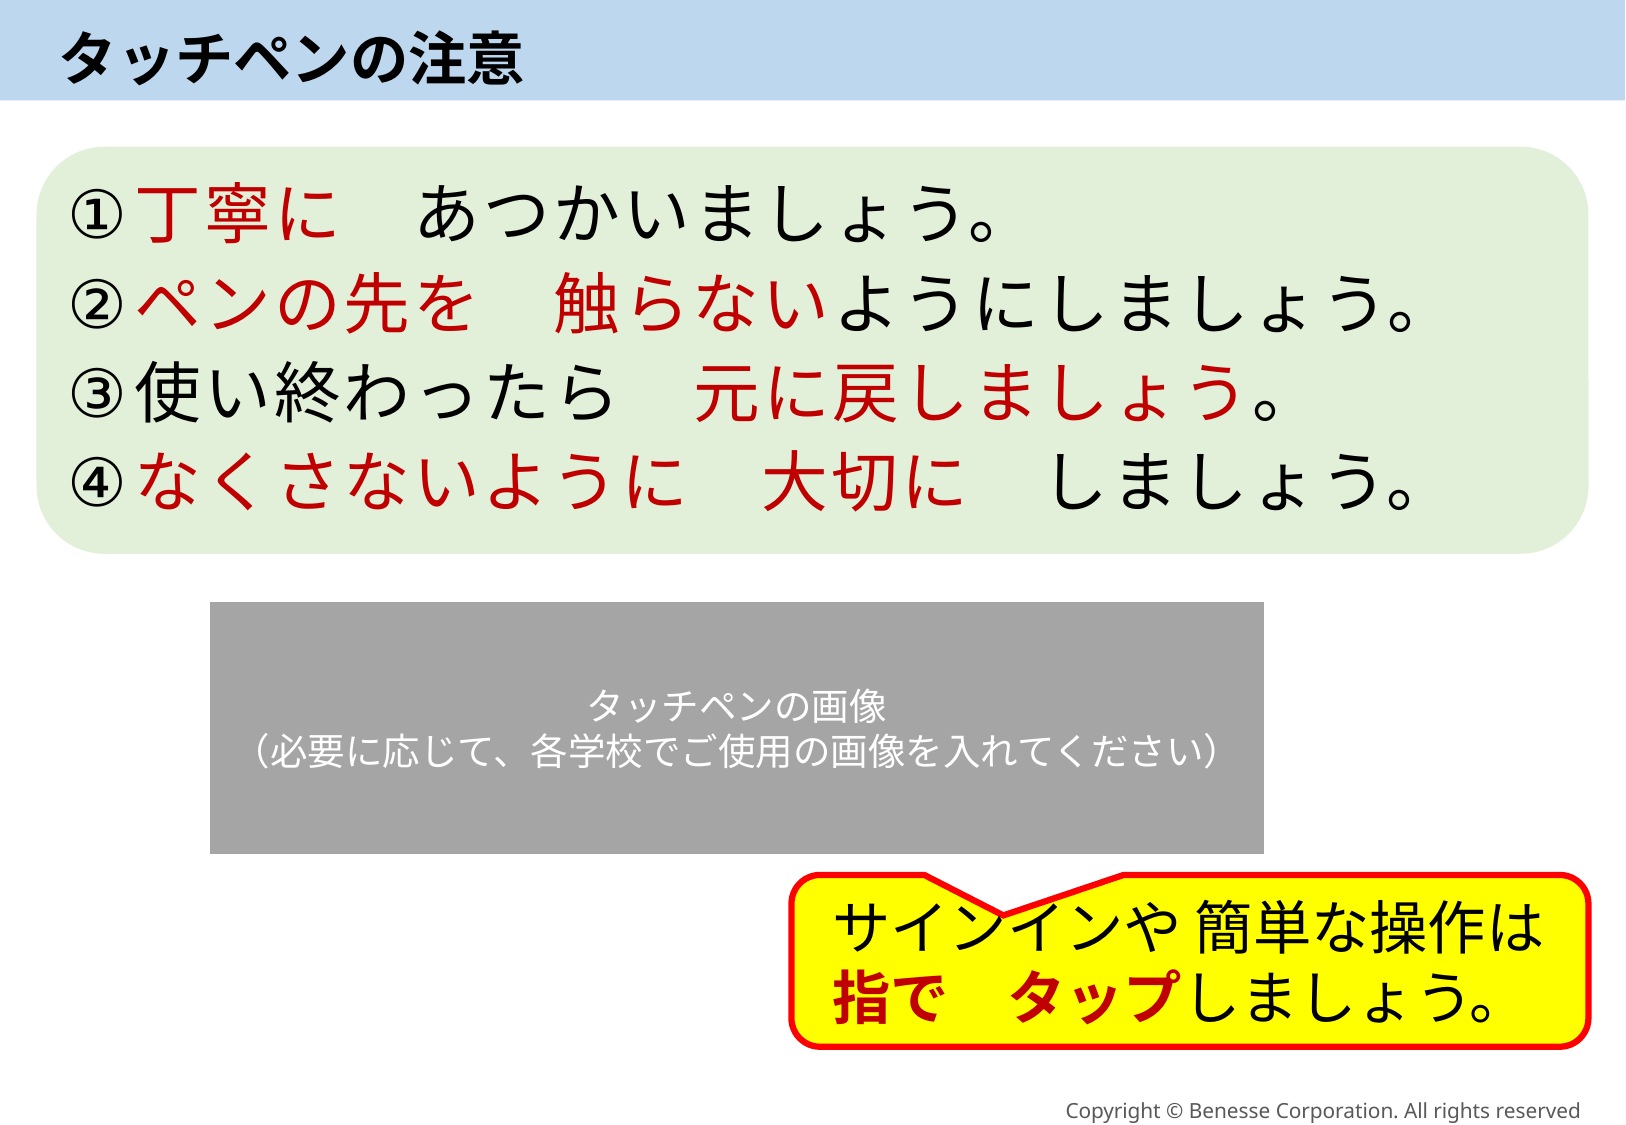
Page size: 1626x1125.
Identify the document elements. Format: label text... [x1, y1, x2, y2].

text_box サインインや 簡単な操作は 指で タップしましょう。 [790, 873, 1590, 1048]
text_box タッチペンの画像 （必要に応じて、各学校でご使用の画像を入れてください） [207, 599, 1267, 857]
title タッチペンの注意 [0, 0, 1625, 101]
text_box 丁寧に あつかいましょう。 ペンの先を 触らないようにしましょう。 使い終わったら 元に戻しましょう。 なくさないように 大切に しましょう。 [36, 146, 1589, 554]
